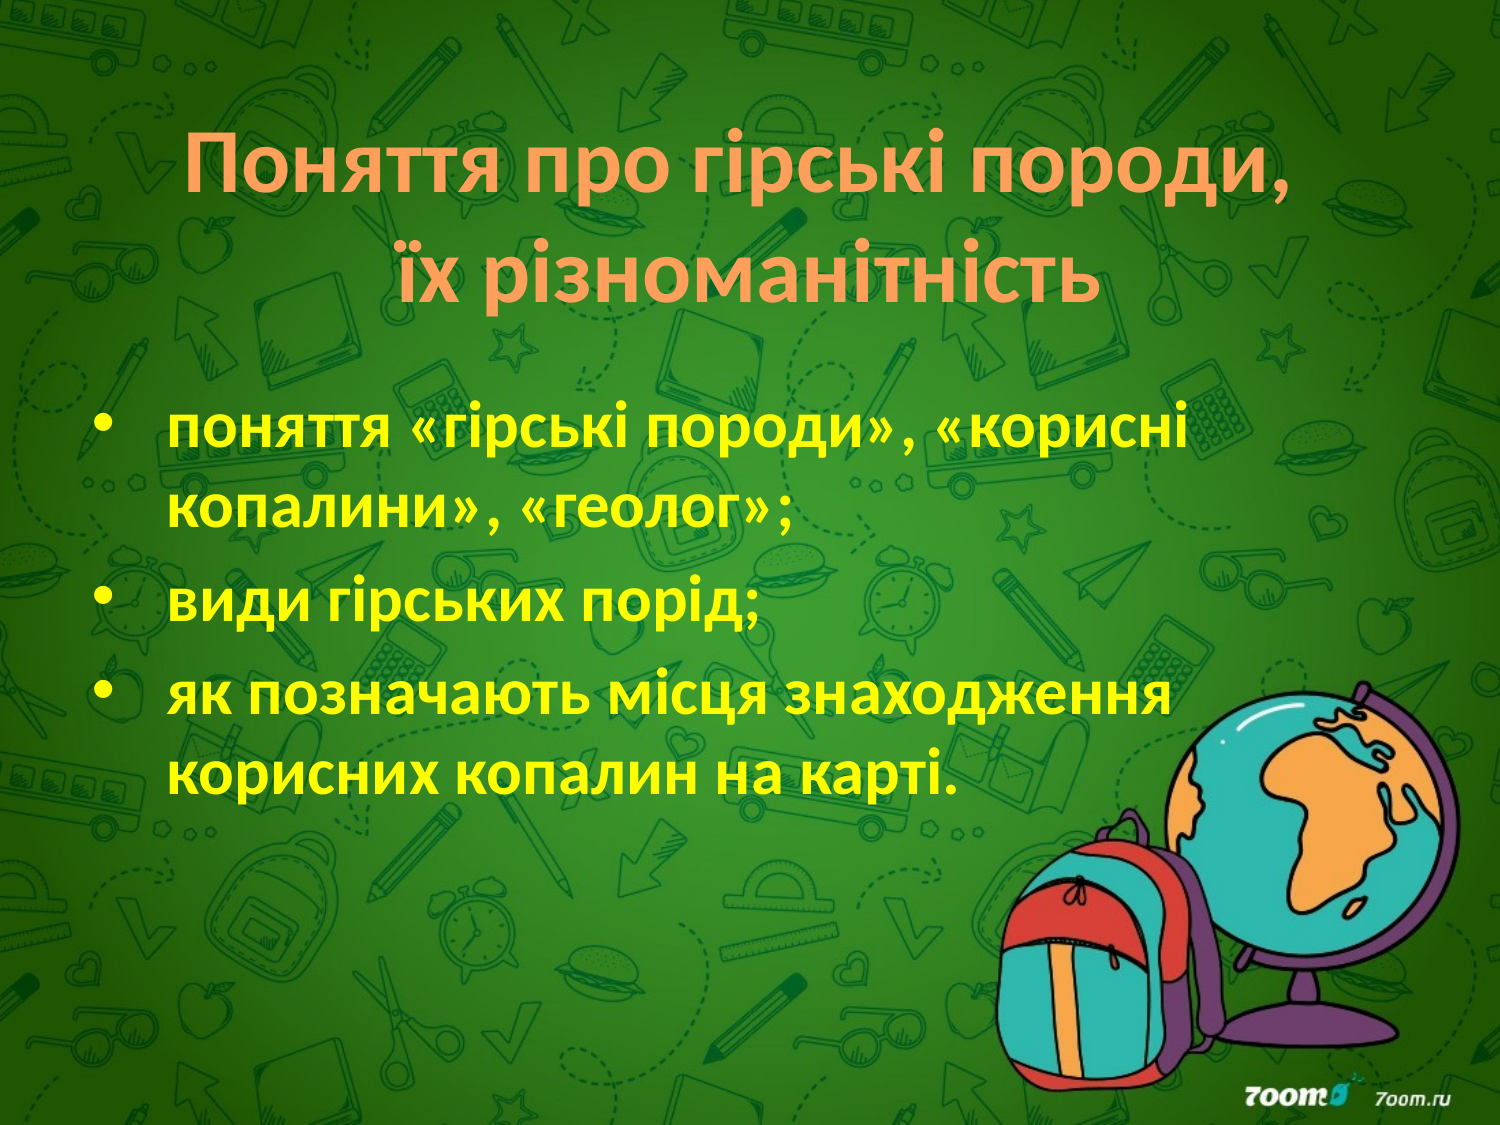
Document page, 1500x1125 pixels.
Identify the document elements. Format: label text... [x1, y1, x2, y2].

subtitle поняття «гірські породи», «корисні копалини», «геолог»; види гірських порід; як позначають місця знаходження корисних копалин на карті. [76, 373, 1270, 953]
title Поняття про гірські породи, їх різноманітність [112, 90, 1388, 332]
picture [0, 0, 1500, 1125]
